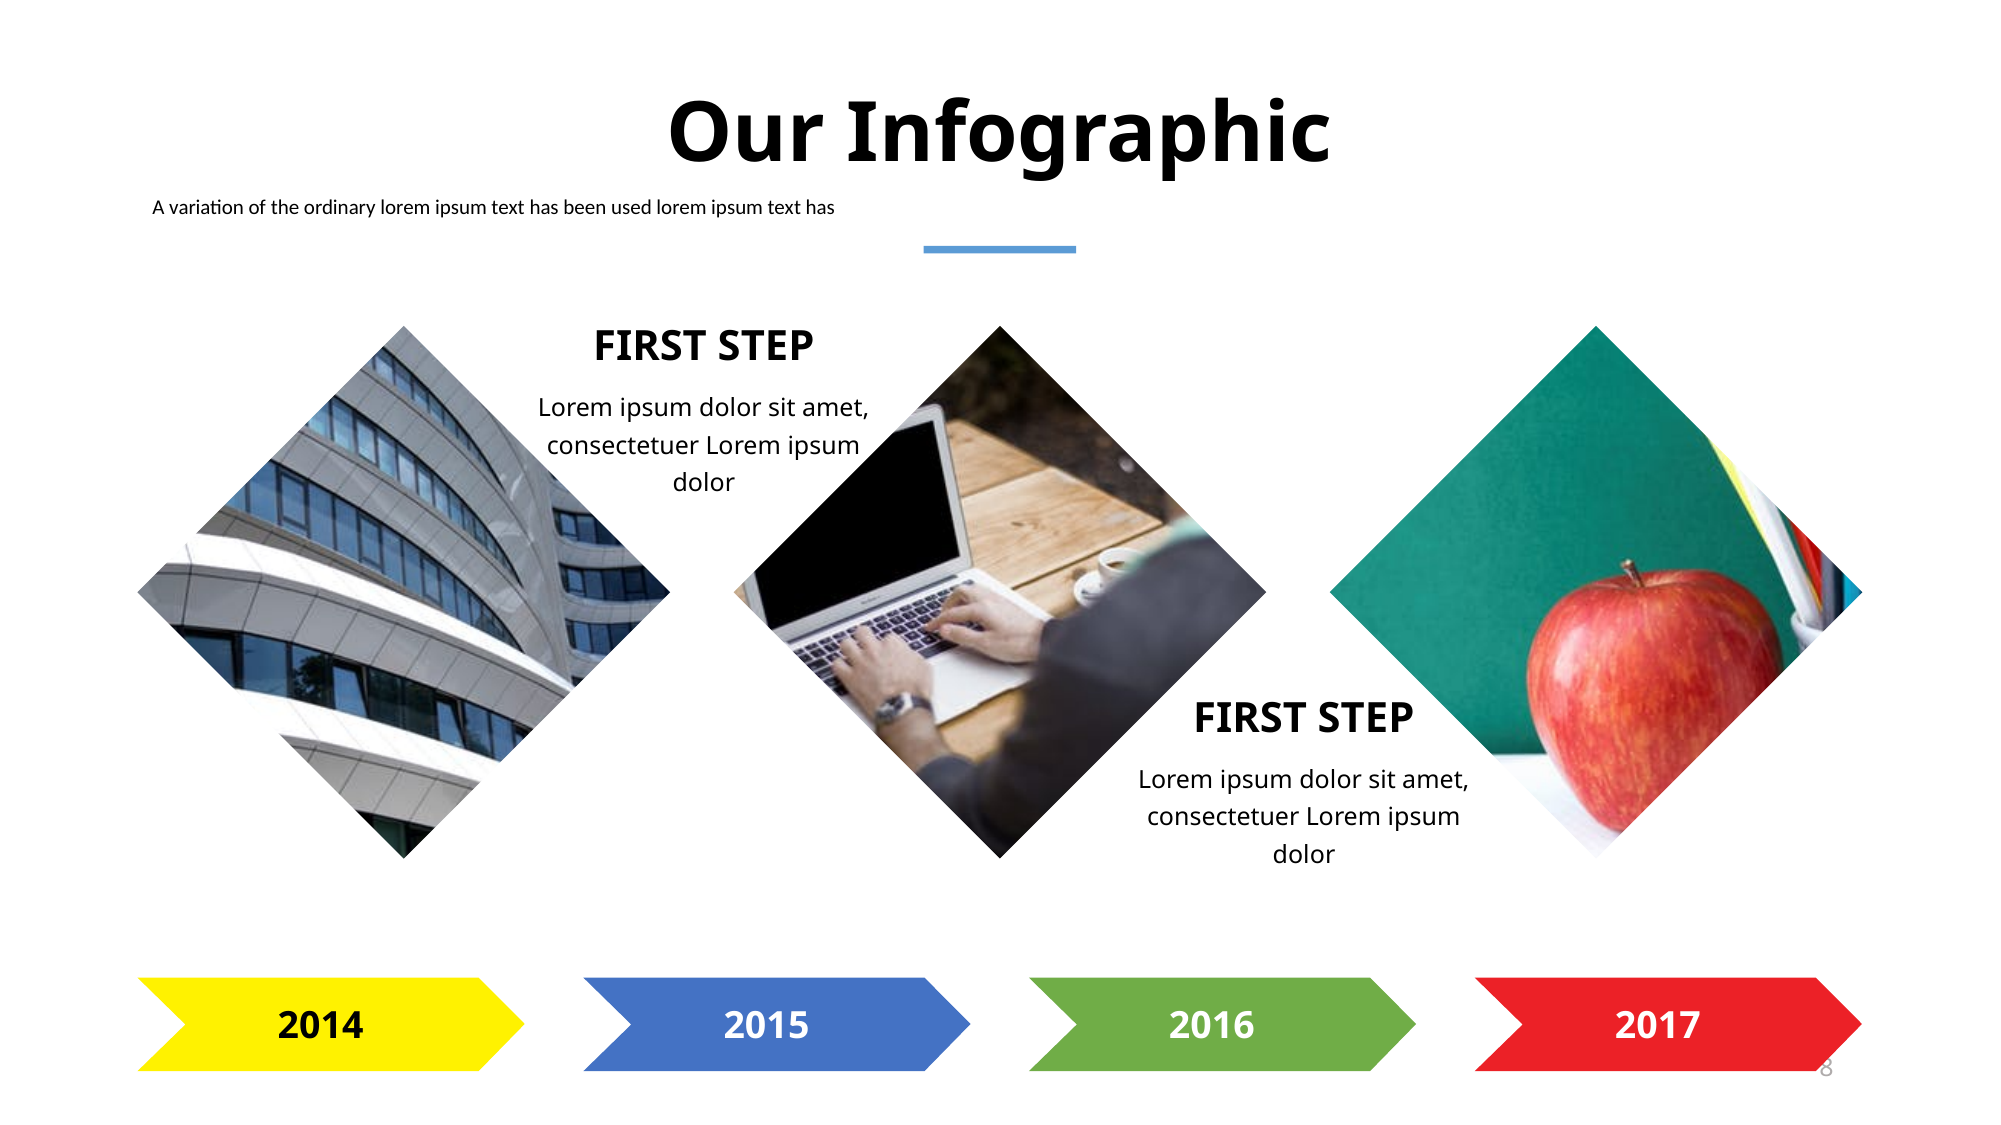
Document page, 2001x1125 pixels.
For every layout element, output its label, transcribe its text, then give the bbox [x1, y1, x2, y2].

picture [1329, 325, 1863, 859]
title Our Infographic [137, 78, 1863, 186]
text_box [521, 311, 887, 506]
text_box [137, 977, 1862, 1072]
text_box [923, 245, 1077, 254]
picture [137, 325, 671, 859]
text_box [1121, 682, 1487, 878]
slide_number 8 [1790, 1042, 1863, 1094]
picture [733, 325, 1267, 859]
subtitle A variation of the ordinary lorem ipsum text has been used lorem ipsum text has [137, 186, 1863, 227]
